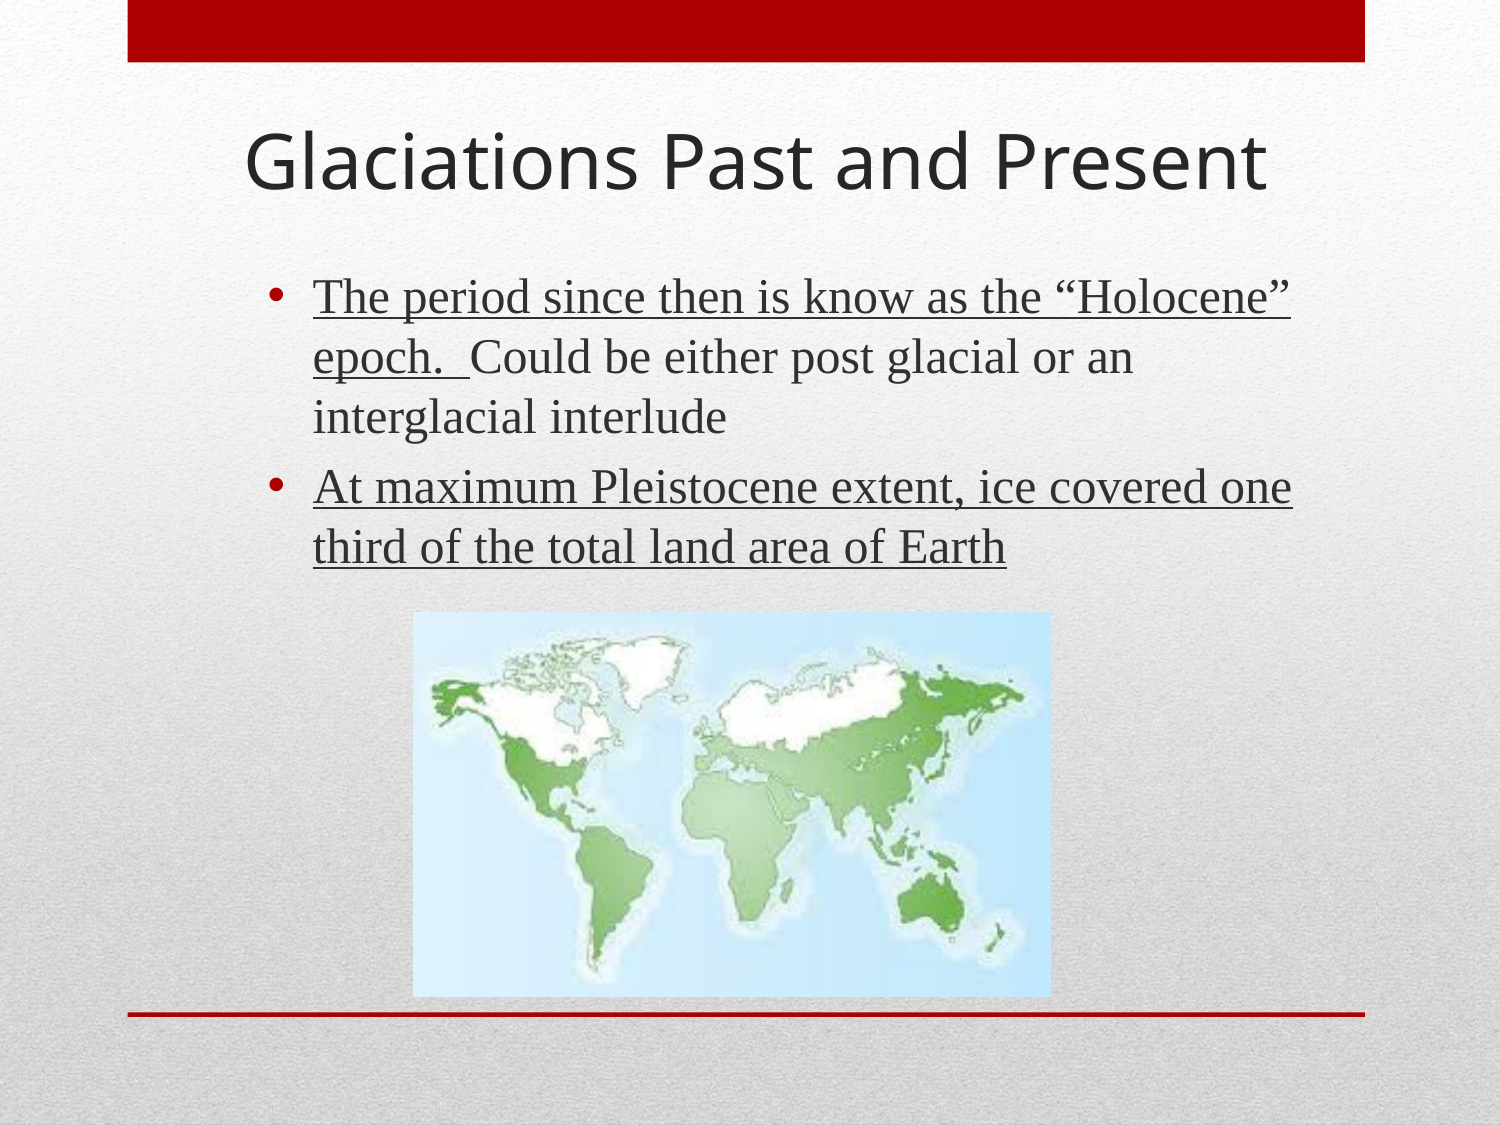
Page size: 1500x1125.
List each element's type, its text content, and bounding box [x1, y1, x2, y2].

list The period since then is know as the “Holocene” epoch. Could be either post glacial or an interglacial interlude At maximum Pleistocene extent, ice covered one third of the total land area of Earth [200, 212, 1325, 625]
title Glaciations Past and Present [187, 24, 1325, 213]
picture [412, 611, 1052, 998]
